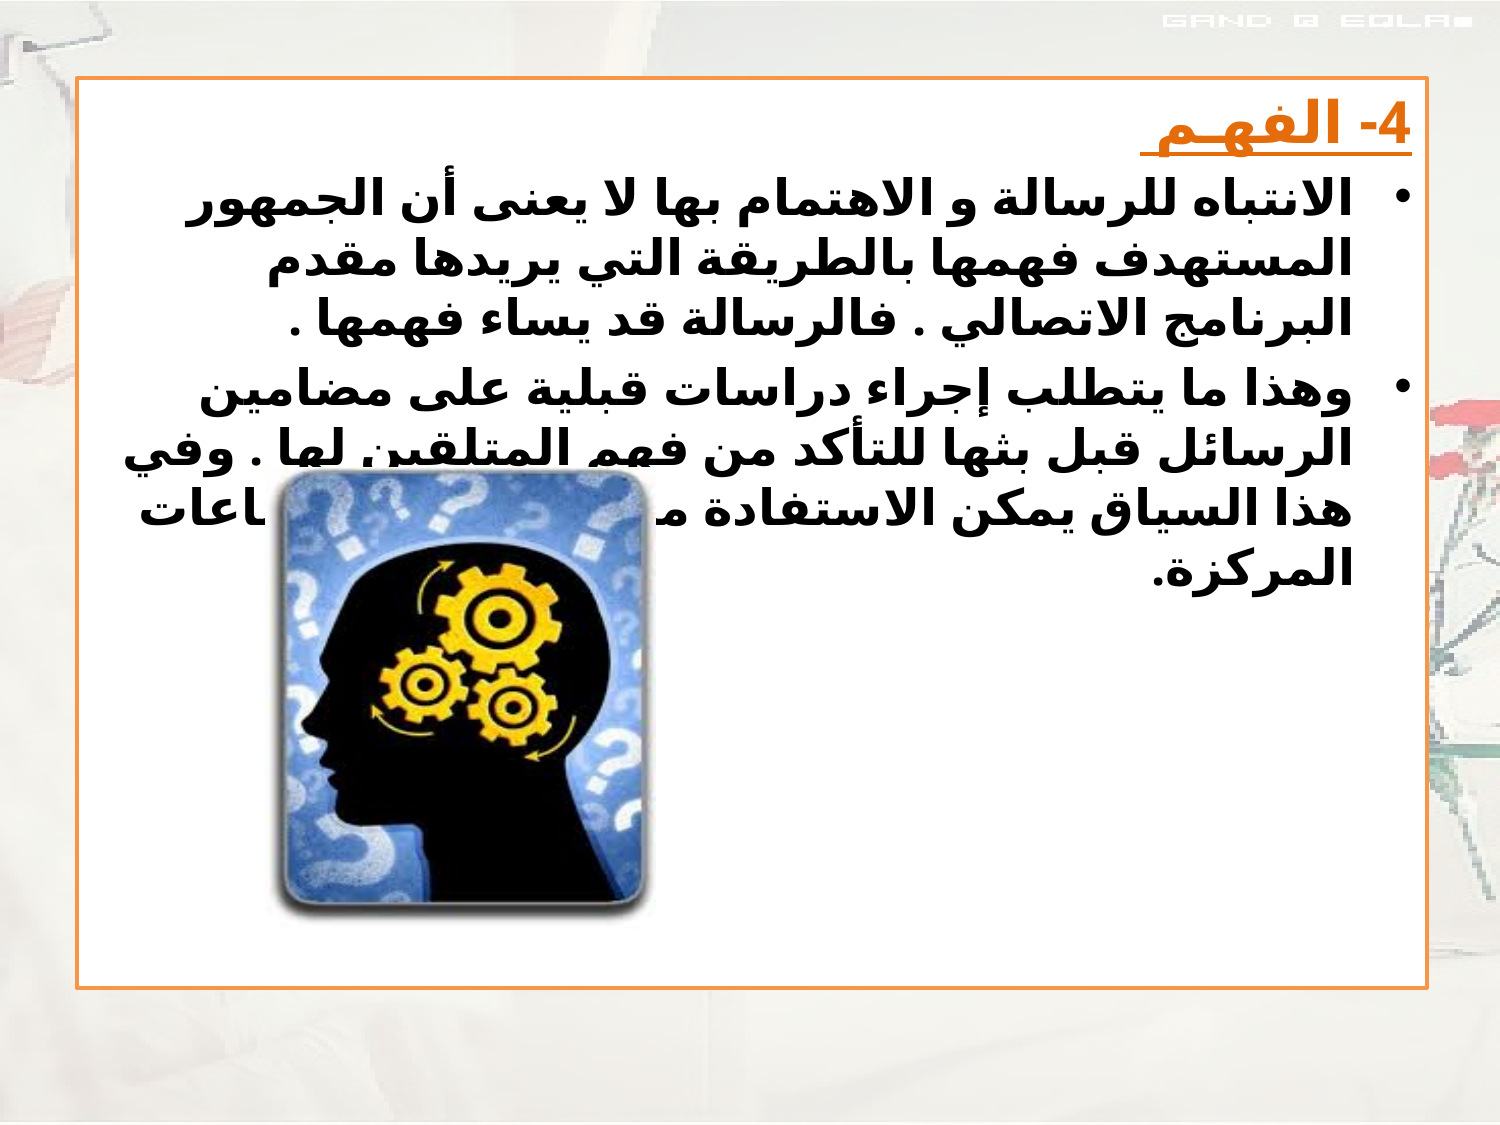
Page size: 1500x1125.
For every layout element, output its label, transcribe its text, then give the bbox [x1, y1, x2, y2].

list 4- الفهـم الانتباه للرسالة و الاهتمام بها لا يعنى أن الجمهور المستهدف فهمها بالطريقة التي يريدها مقدم البرنامج الاتصالي . فالرسالة قد يساء فهمها . وهذا ما يتطلب إجراء دراسات قبلية على مضامين الرسائل قبل بثها للتأكد من فهم المتلقين لها . وفي هذا السياق يمكن الاستفادة من مناقشات الجماعات المركزة. [75, 76, 1429, 990]
picture [265, 467, 656, 929]
